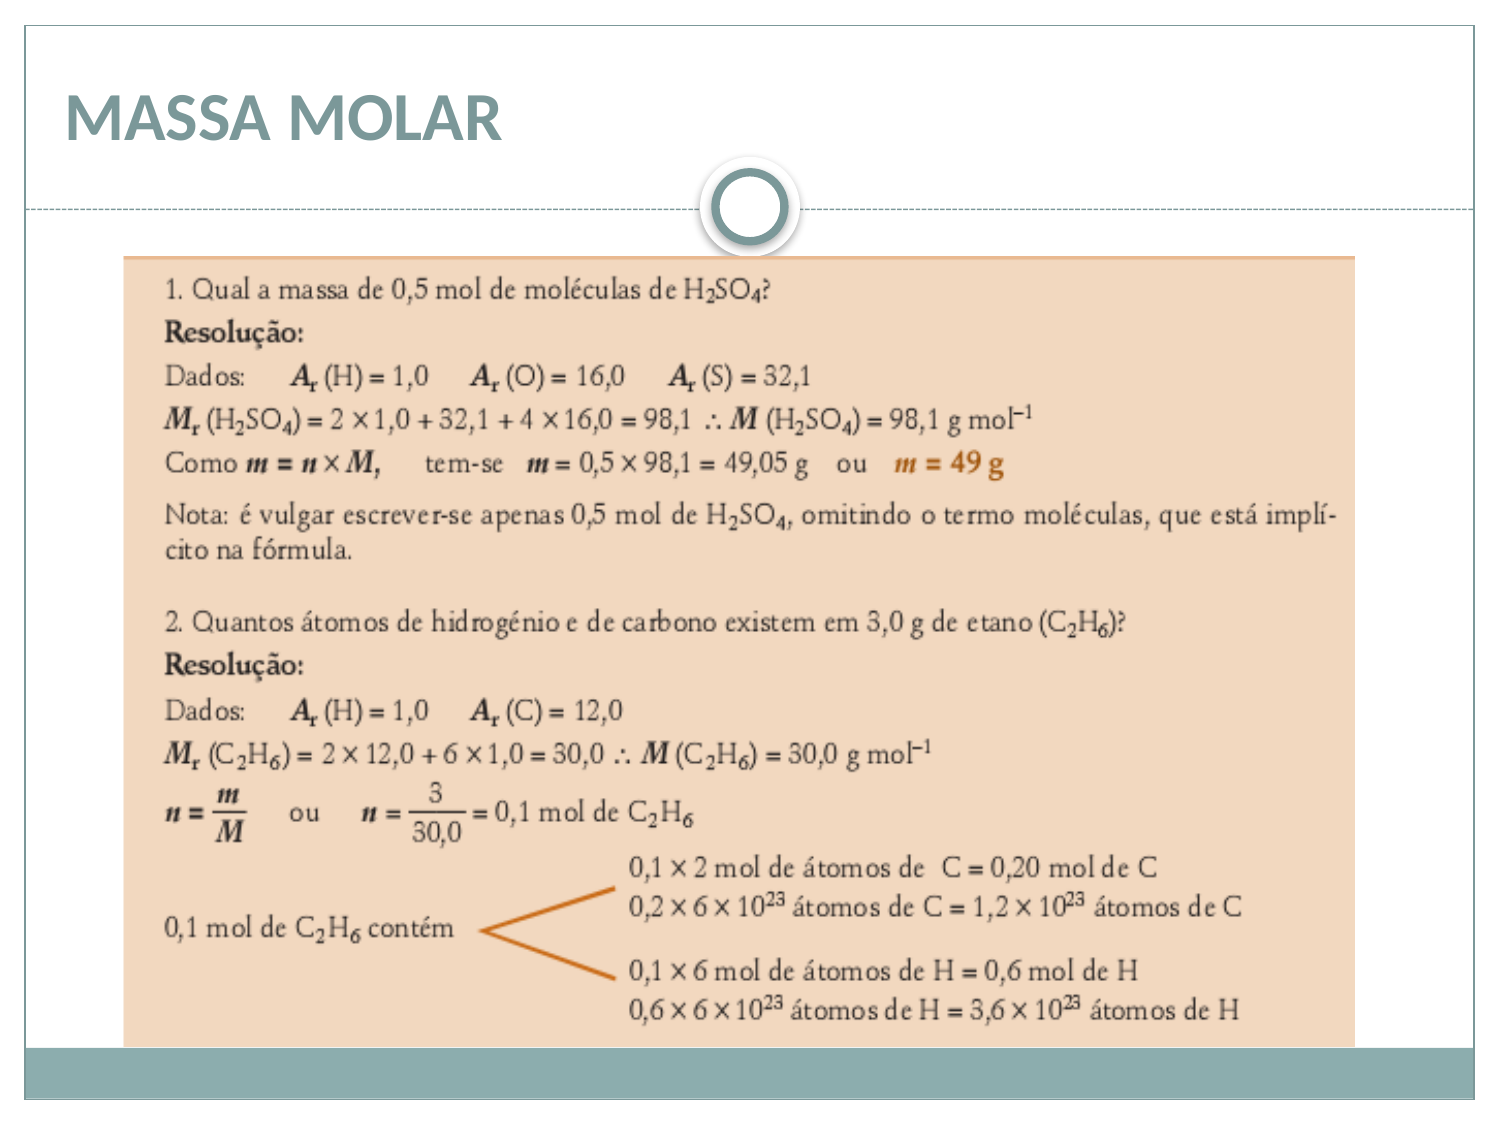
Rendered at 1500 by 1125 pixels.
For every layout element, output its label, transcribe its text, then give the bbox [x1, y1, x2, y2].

picture [122, 256, 1355, 1048]
title MASSA MOLAR [49, 37, 1450, 162]
